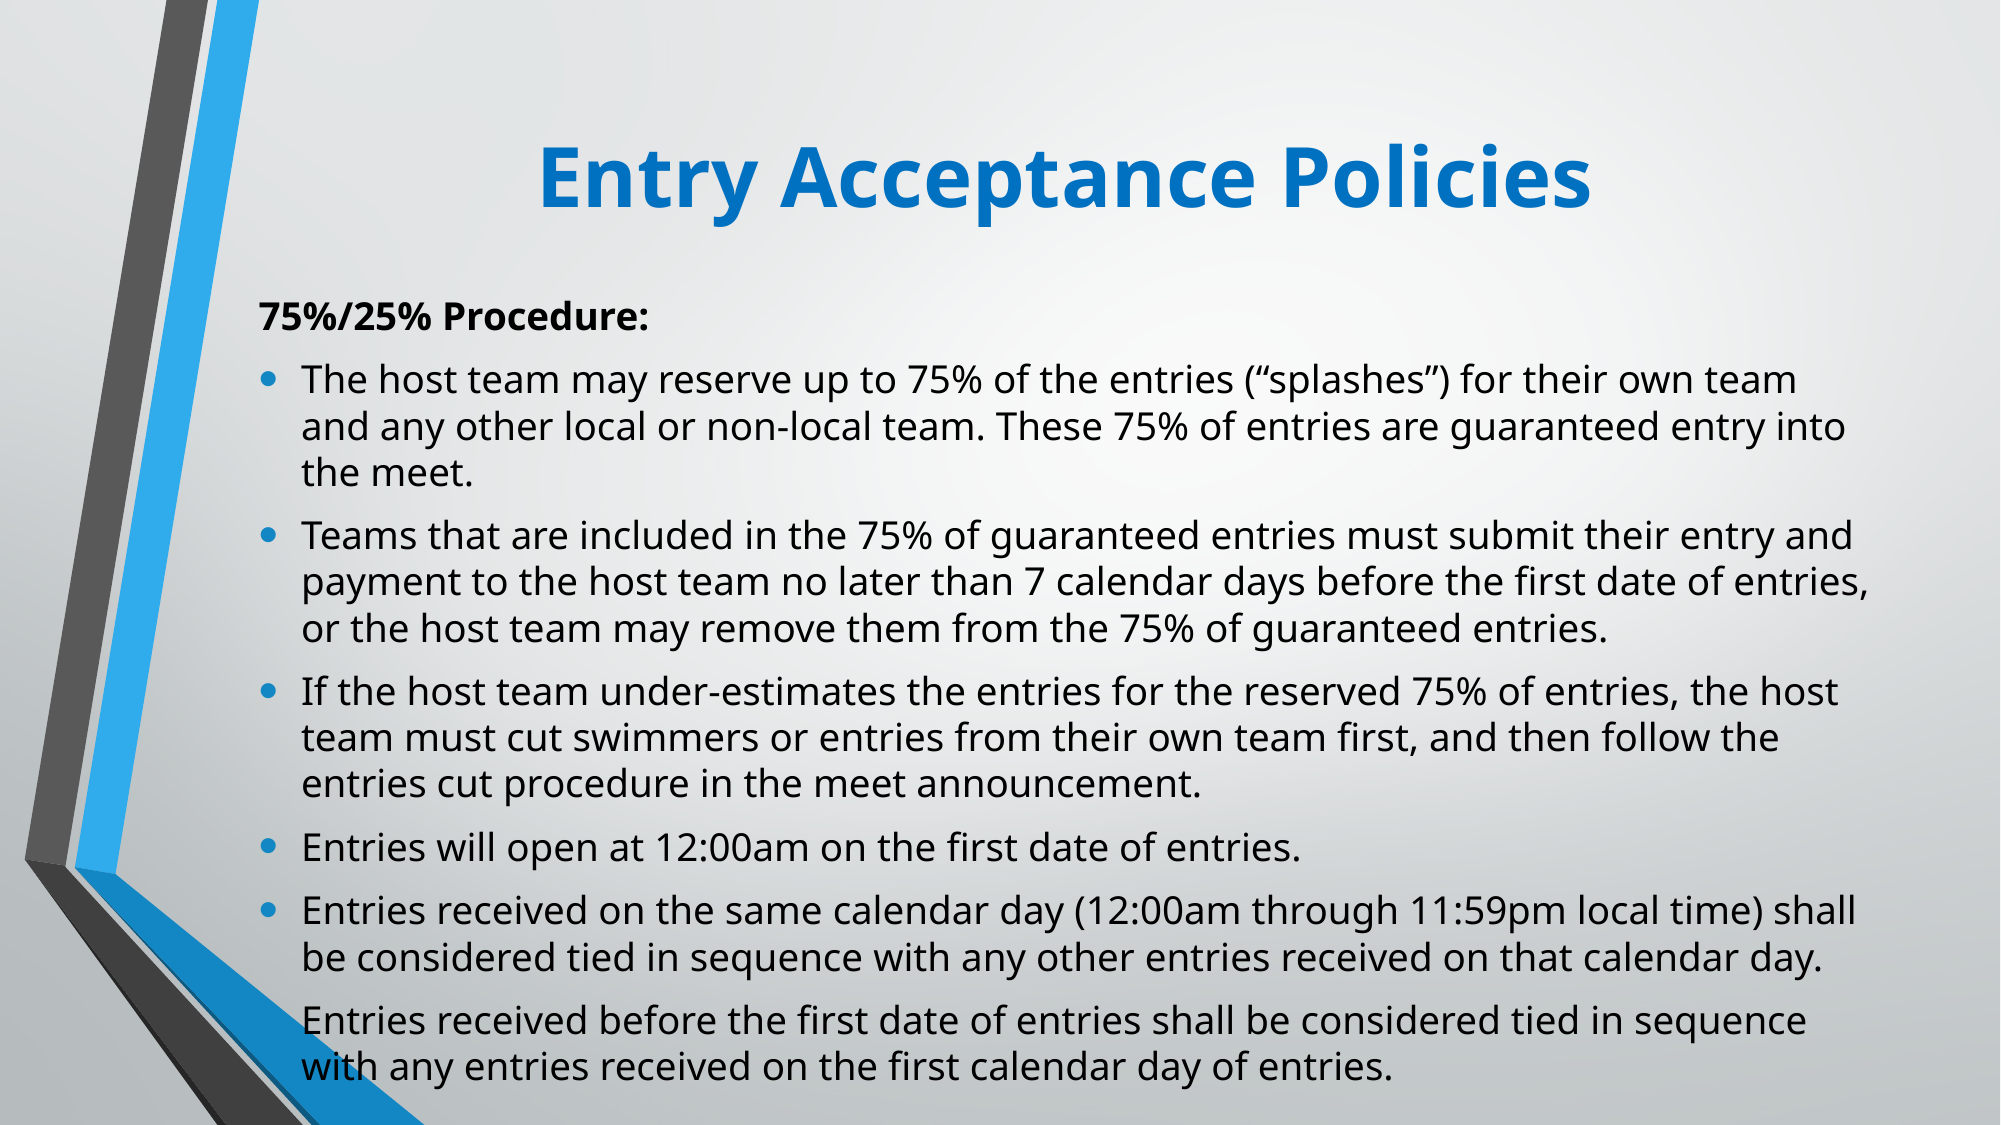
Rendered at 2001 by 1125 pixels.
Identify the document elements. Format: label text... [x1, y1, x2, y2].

title Entry Acceptance Policies [243, 112, 1887, 236]
list 75%/25% Procedure: The host team may reserve up to 75% of the entries (“splashes”) for their own team and any other local or non-local team. These 75% of entries are guaranteed entry into the meet. Teams that are included in the 75% of guaranteed entries must submit their entry and payment to the host team no later than 7 calendar days before the first date of entries, or the host team may remove them from the 75% of guaranteed entries. If the host team under-estimates the entries for the reserved 75% of entries, the host team must cut swimmers or entries from their own team first, and then follow the entries cut procedure in the meet announcement. Entries will open at 12:00am on the first date of entries. Entries received on the same calendar day (12:00am through 11:59pm local time) shall be considered tied in sequence with any other entries received on that calendar day. Entries received before the first date of entries shall be considered tied in sequence with any entries received on the first calendar day of entries. [243, 284, 1887, 1125]
